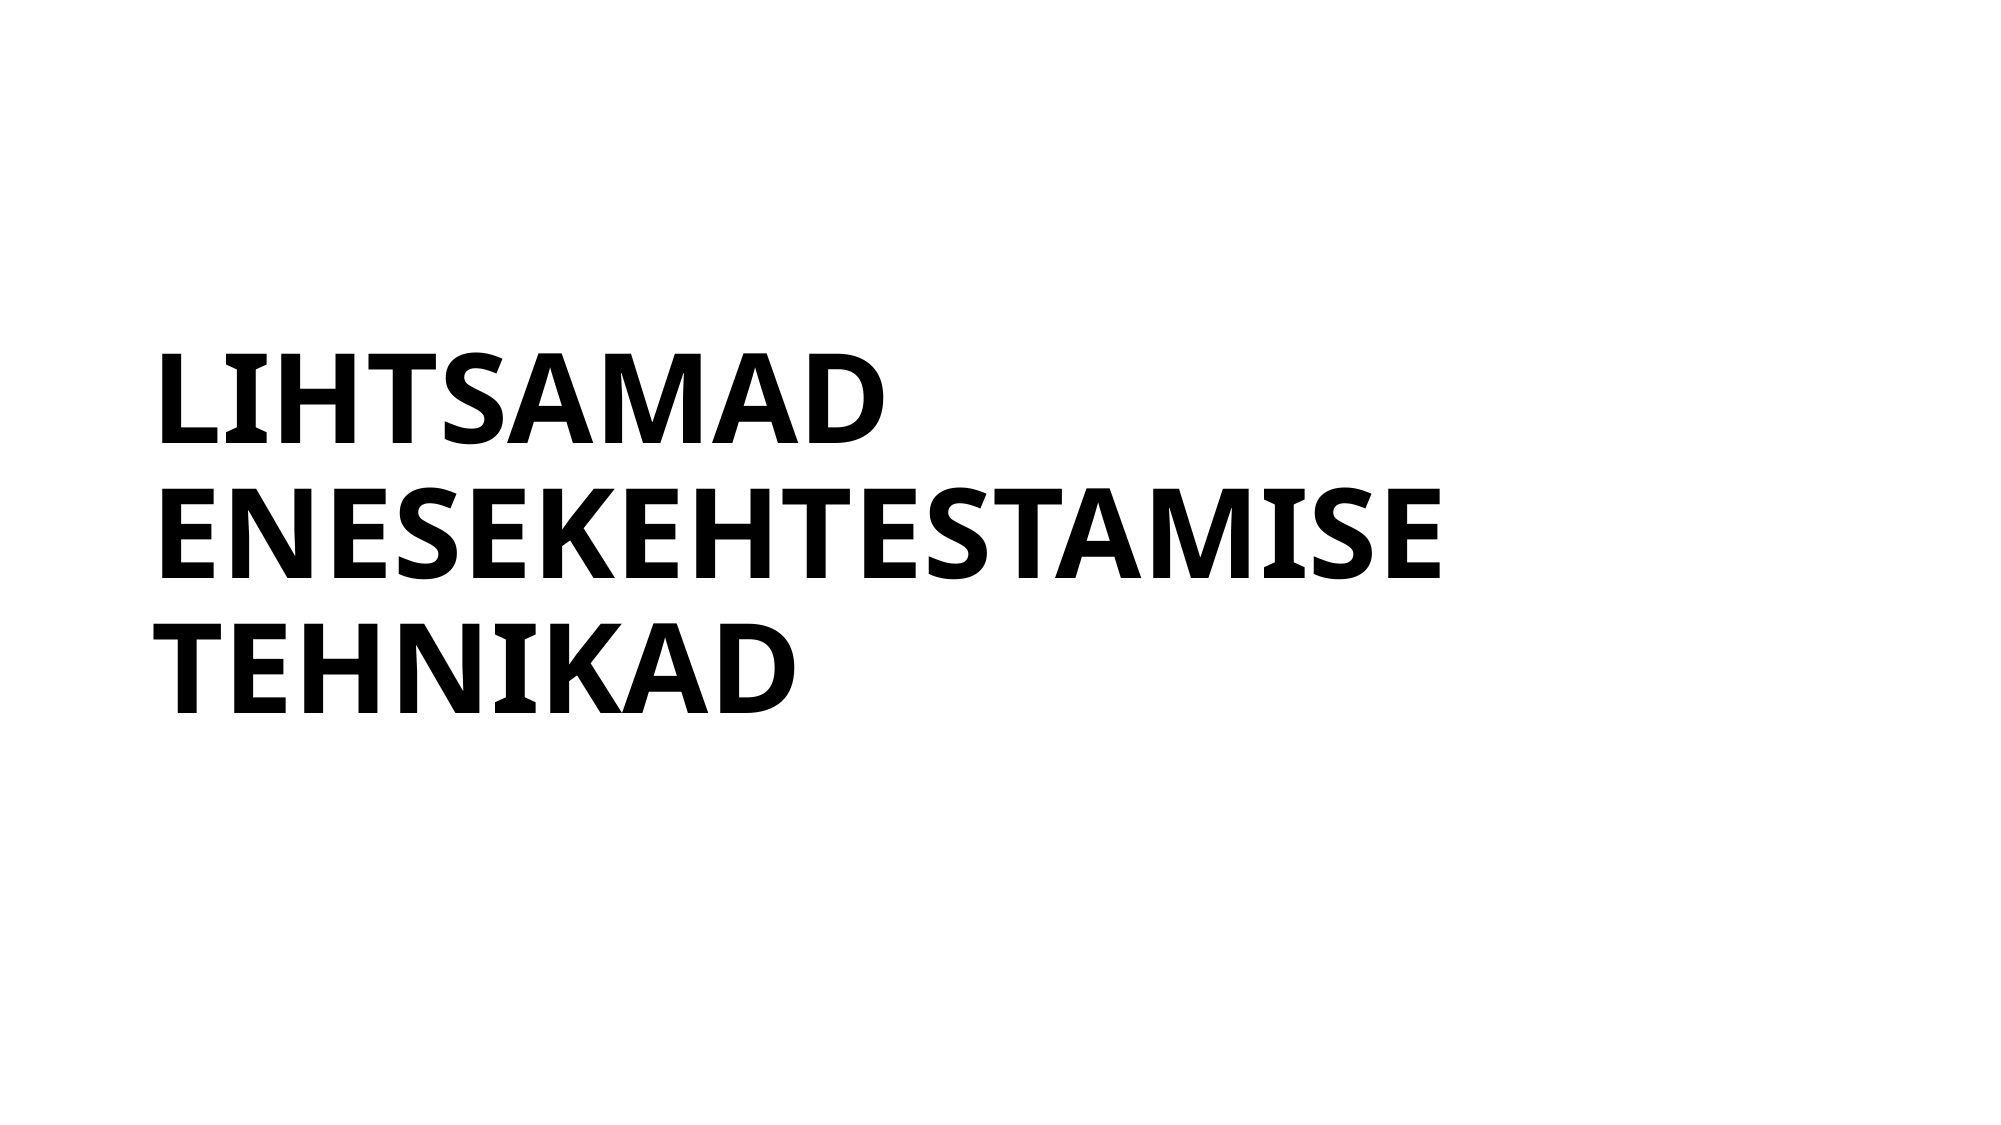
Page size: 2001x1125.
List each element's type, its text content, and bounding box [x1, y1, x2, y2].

title LIHTSAMAD ENESEKEHTESTAMISE TEHNIKAD [136, 280, 1862, 749]
